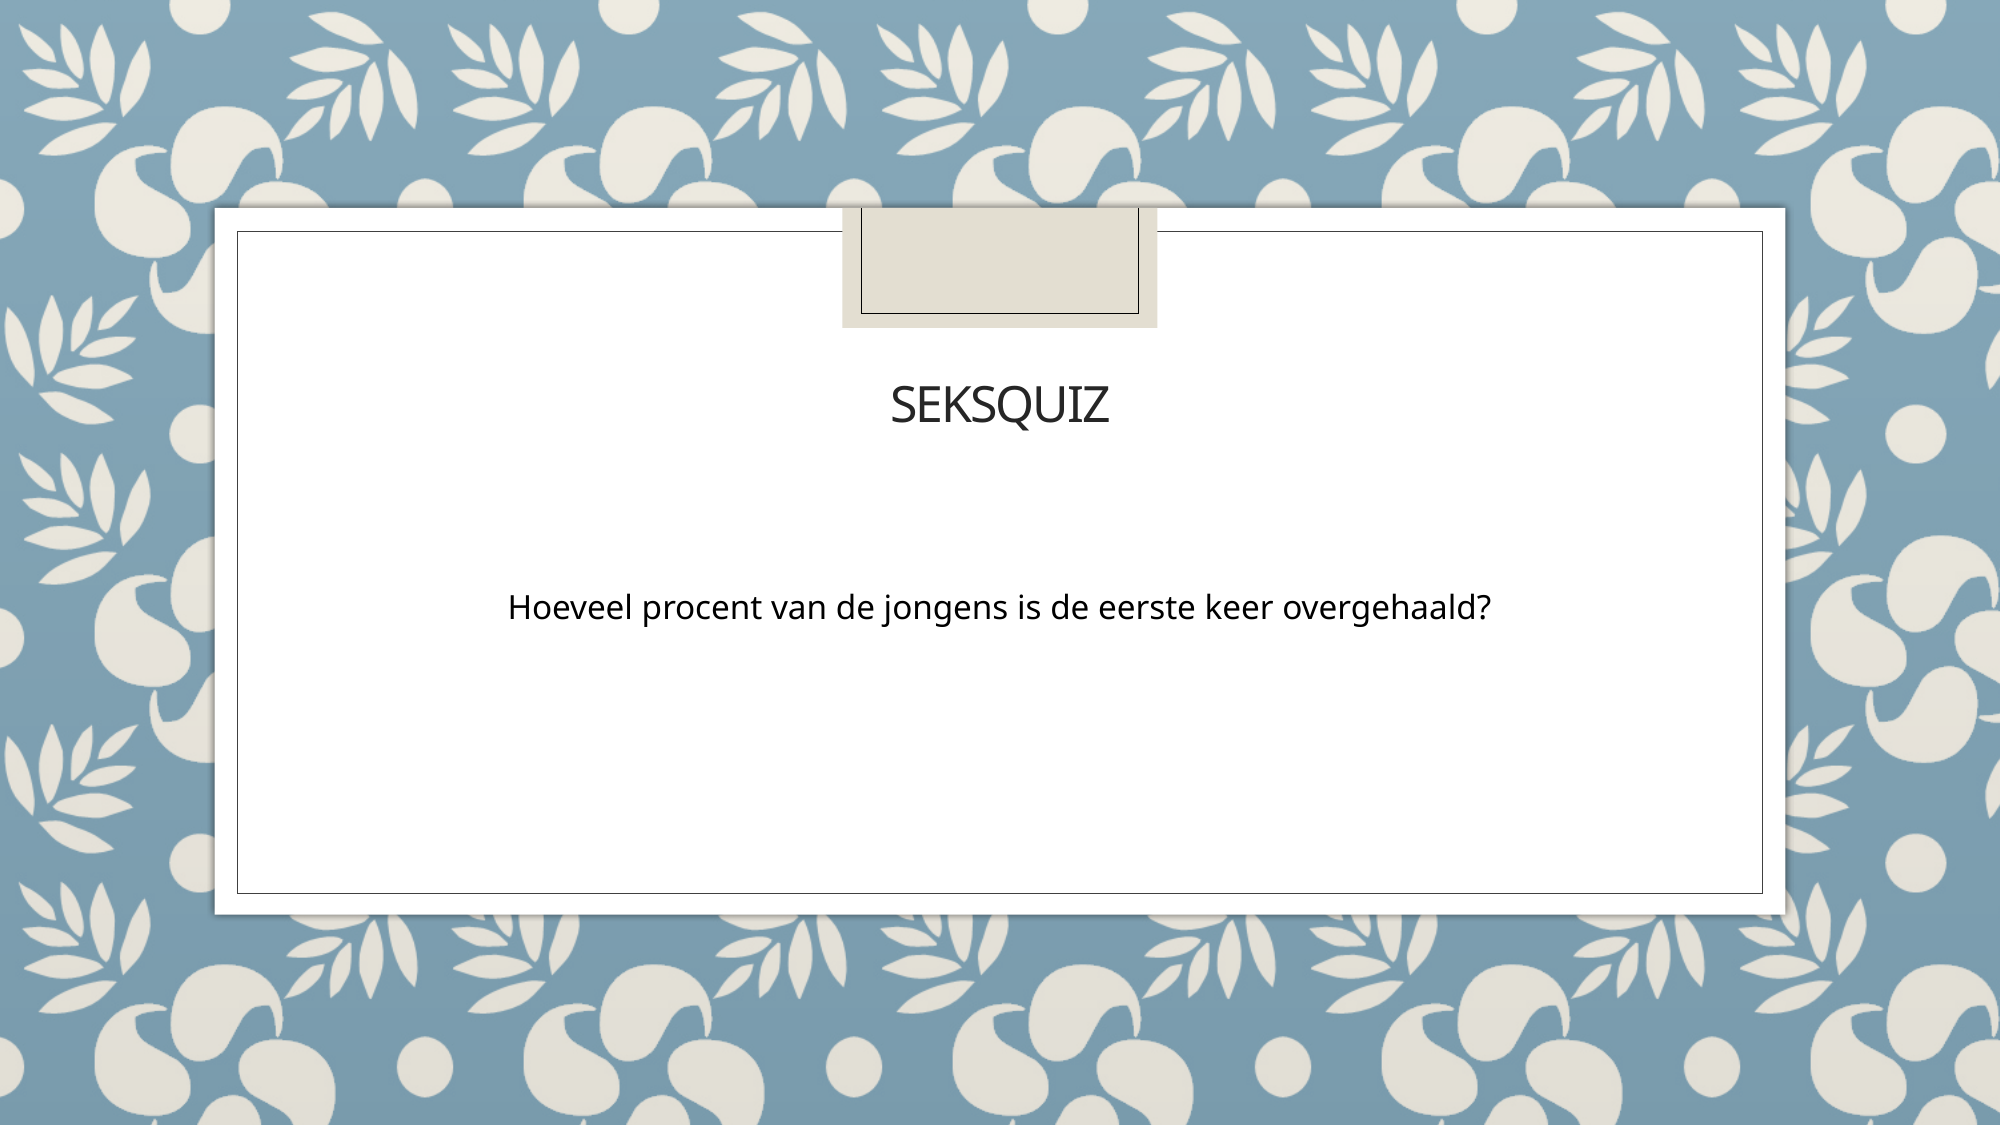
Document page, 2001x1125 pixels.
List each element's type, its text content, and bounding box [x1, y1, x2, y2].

title Seksquiz [256, 343, 1745, 472]
list Hoeveel procent van de jongens is de eerste keer overgehaald? [256, 578, 1745, 654]
